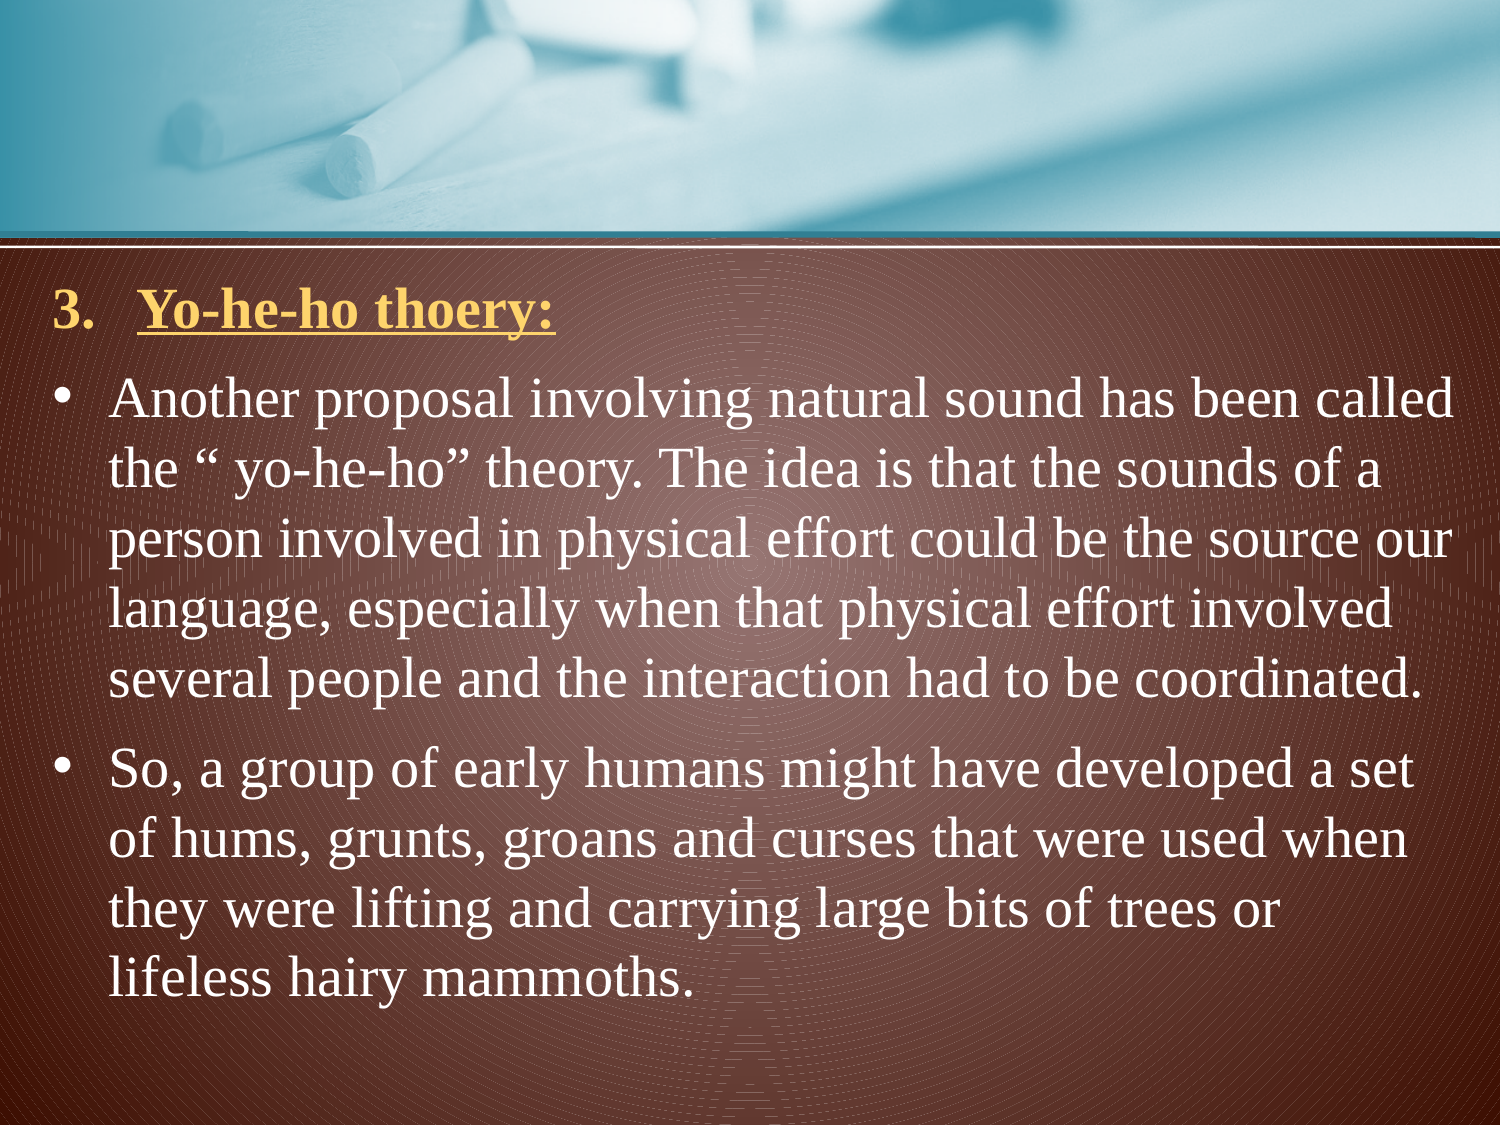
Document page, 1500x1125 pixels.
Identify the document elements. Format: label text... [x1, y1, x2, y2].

list Yo-he-ho thoery: Another proposal involving natural sound has been called the “ yo-he-ho” theory. The idea is that the sounds of a person involved in physical effort could be the source our language, especially when that physical effort involved several people and the interaction had to be coordinated. So, a group of early humans might have developed a set of hums, grunts, groans and curses that were used when they were lifting and carrying large bits of trees or lifeless hairy mammoths. [37, 262, 1475, 1100]
